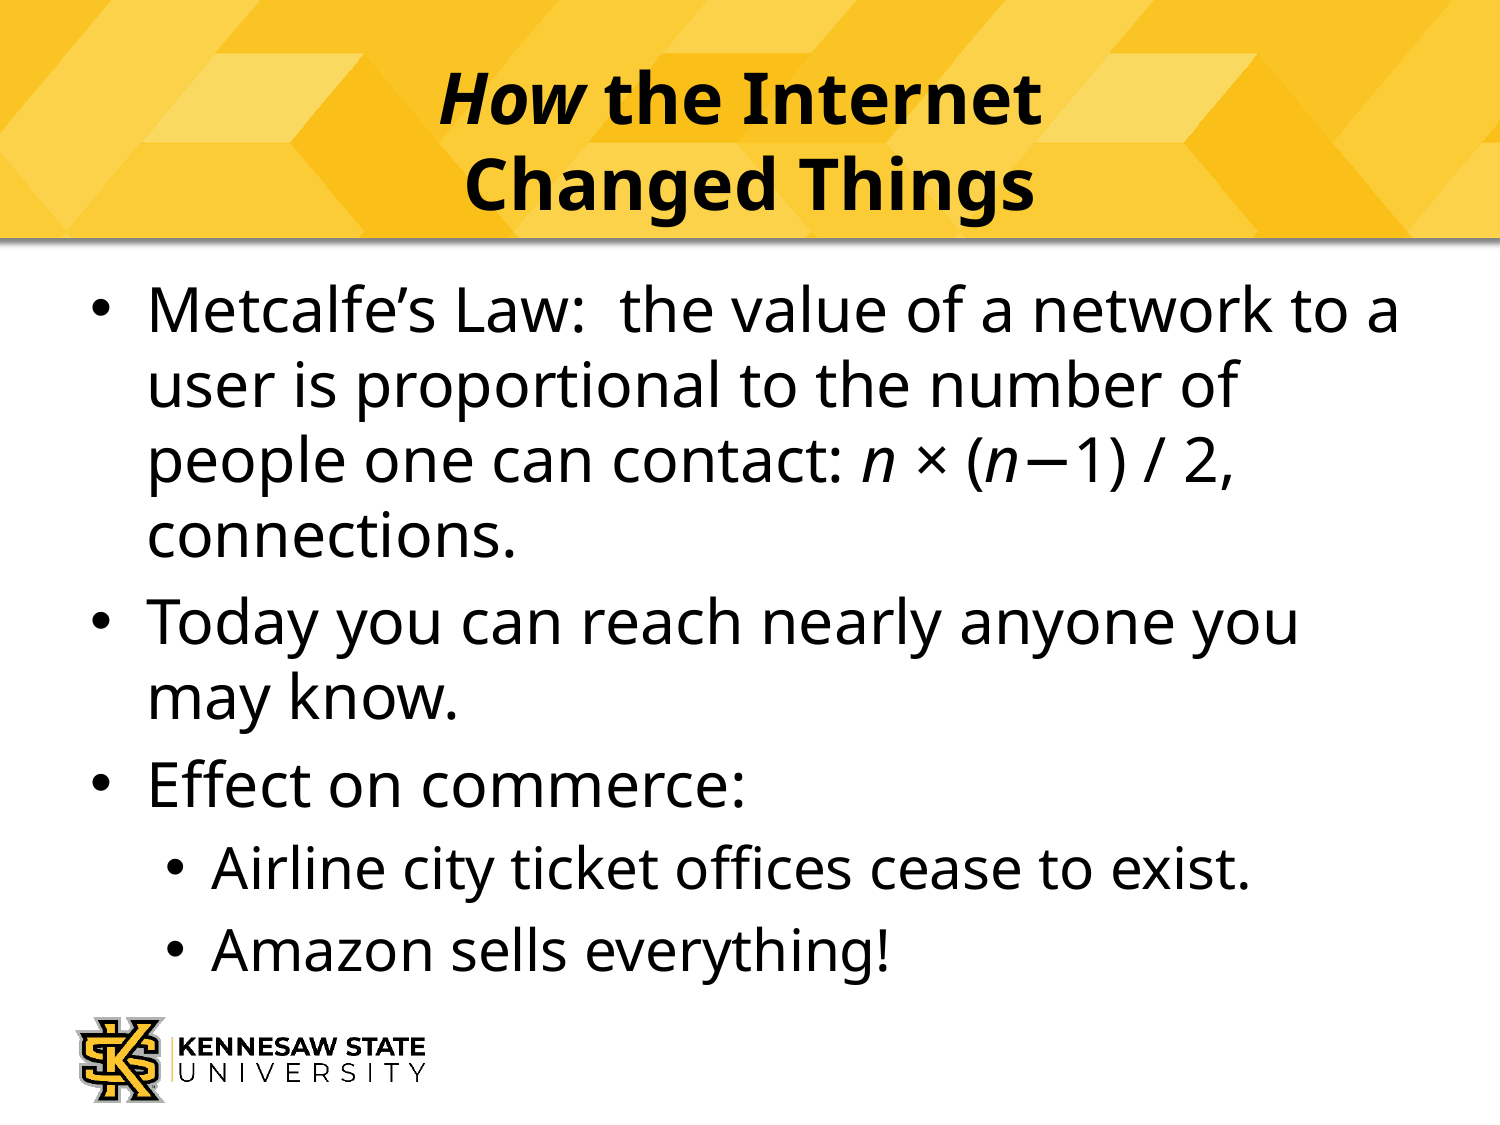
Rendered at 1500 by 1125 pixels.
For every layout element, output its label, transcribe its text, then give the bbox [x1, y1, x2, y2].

list Metcalfe’s Law: the value of a network to a user is proportional to the number of people one can contact: n × (n−1) / 2, connections. Today you can reach nearly anyone you may know. Effect on commerce: Airline city ticket offices cease to exist. Amazon sells everything! [75, 262, 1425, 1005]
title How the Internet Changed Things [75, 45, 1425, 233]
picture [0, 0, 1500, 251]
picture [75, 1017, 425, 1103]
